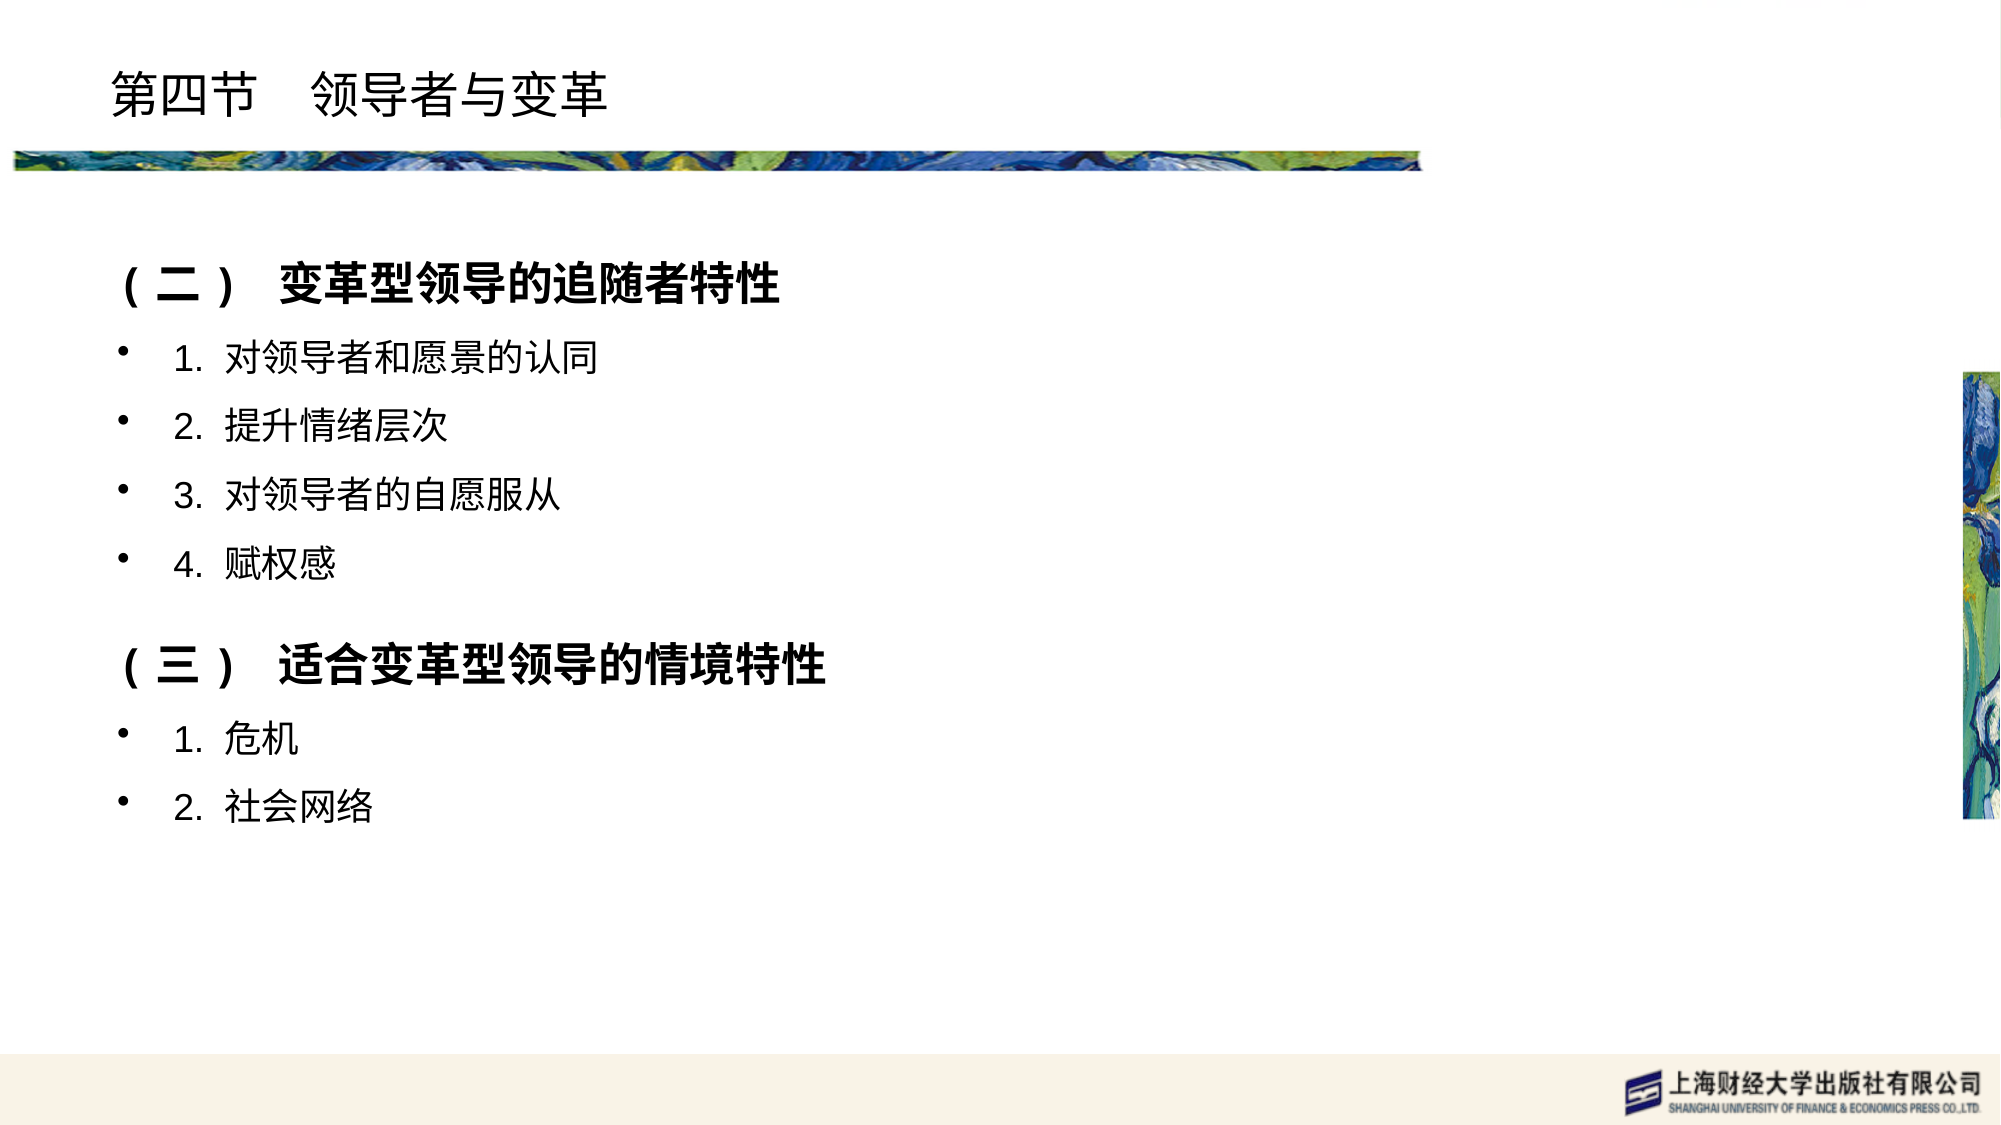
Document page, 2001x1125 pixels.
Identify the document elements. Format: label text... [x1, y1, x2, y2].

title 第四节 领导者与变革 [94, 42, 1451, 146]
list (二) 变革型领导的追随者特性 1. 对领导者和愿景的认同 2. 提升情绪层次 3. 对领导者的自愿服从 4. 赋权感 (三) 适合变革型领导的情境特性 1. 危机 2. 社会网络 [102, 233, 1898, 1032]
picture [0, 0, 2001, 1125]
